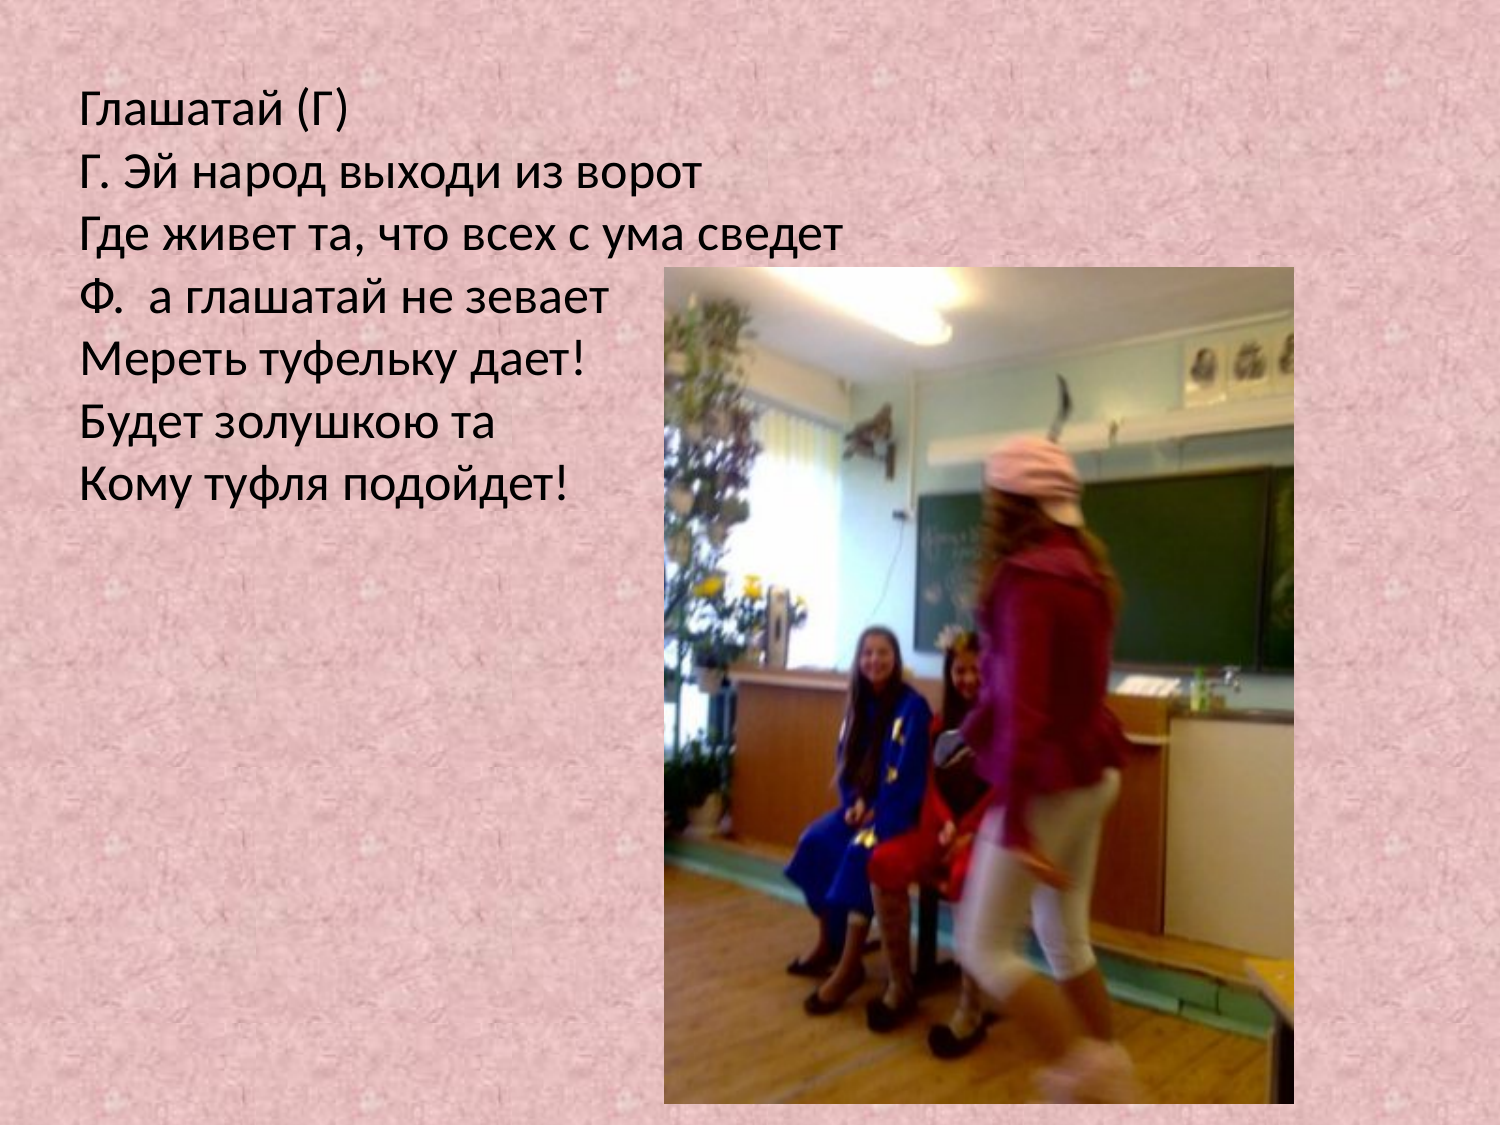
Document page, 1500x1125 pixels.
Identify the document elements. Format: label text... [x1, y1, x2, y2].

text_box Глашатай (Г) Г. Эй народ выходи из ворот Где живет та, что всех с ума сведет Ф. а глашатай не зевает Мереть туфельку дает! Будет золушкою та Кому туфля подойдет! [64, 66, 928, 519]
picture [0, 0, 1500, 1125]
